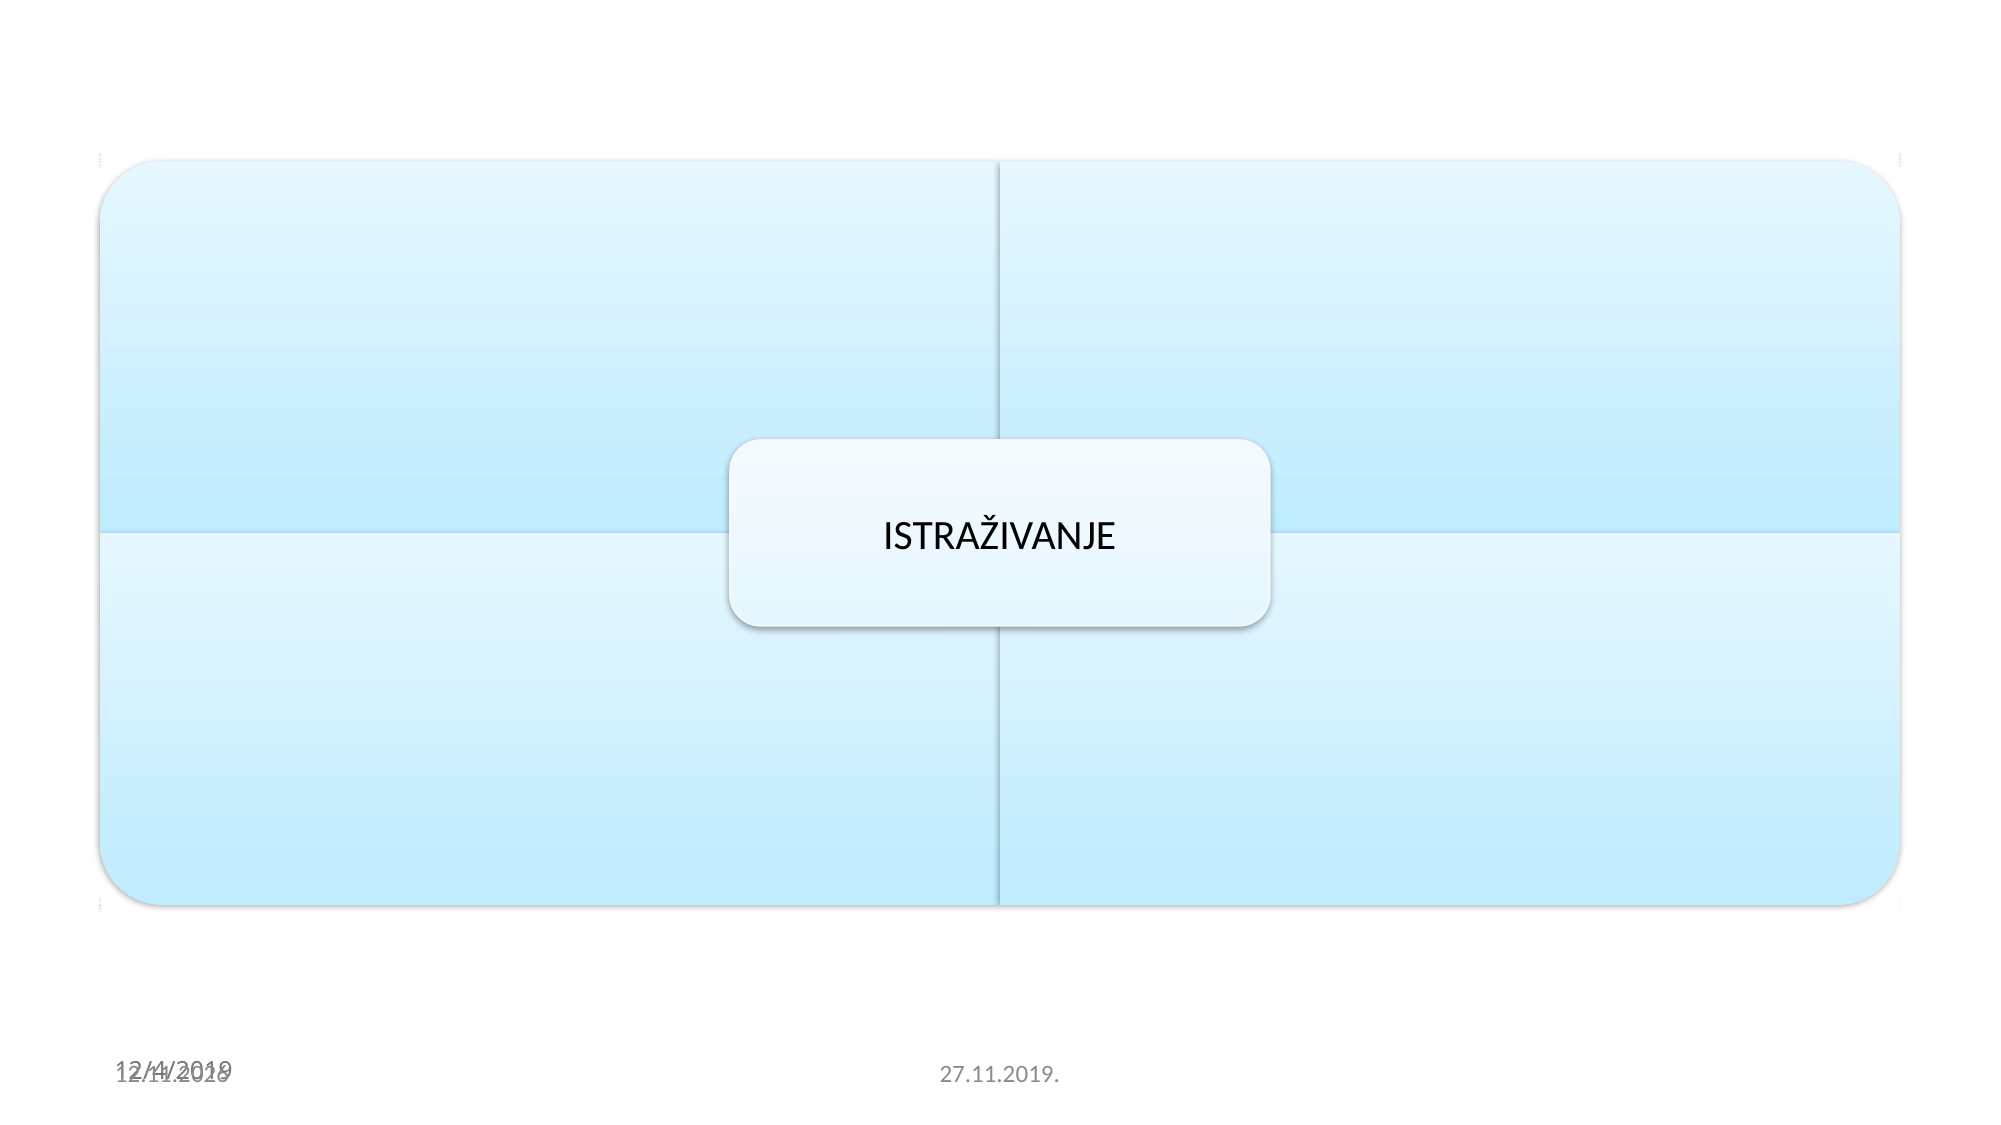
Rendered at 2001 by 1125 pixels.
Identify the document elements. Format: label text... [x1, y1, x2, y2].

footer 27.11.2019. [683, 1042, 1317, 1103]
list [99, 160, 1901, 906]
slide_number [99, 1042, 567, 1103]
